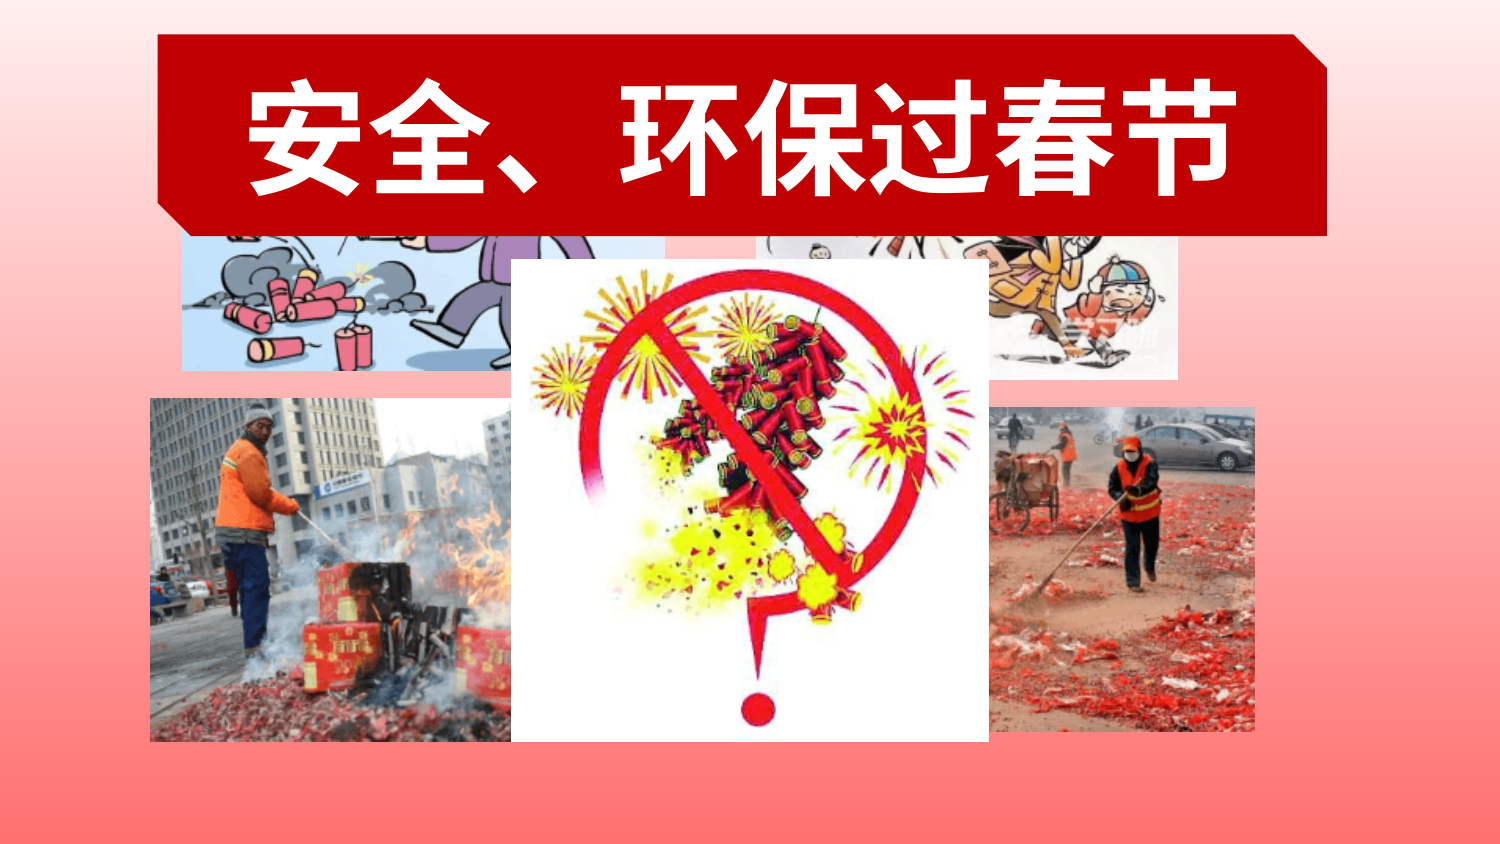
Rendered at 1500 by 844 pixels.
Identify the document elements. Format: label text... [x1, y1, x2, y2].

picture [149, 64, 1255, 742]
text_box 安全、环保过春节 [155, 32, 1329, 239]
